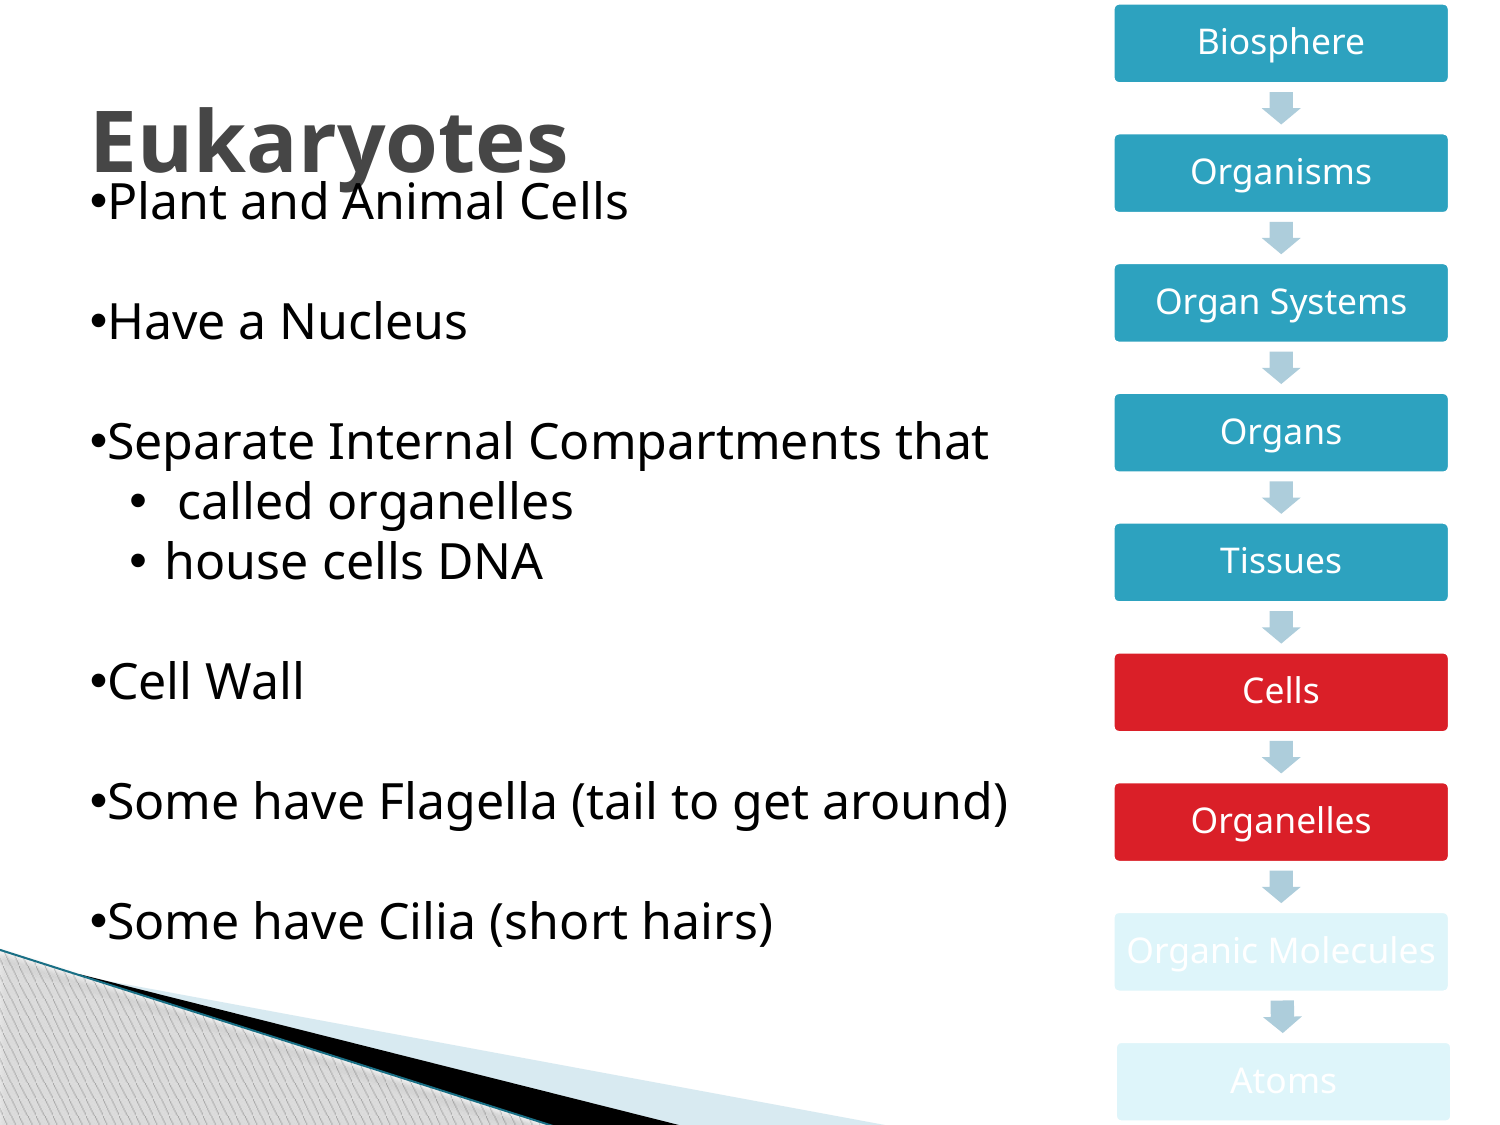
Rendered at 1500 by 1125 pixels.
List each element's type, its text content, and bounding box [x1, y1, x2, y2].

title Eukaryotes [75, 45, 956, 162]
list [962, 0, 1500, 1125]
text_box Plant and Animal Cells Have a Nucleus Separate Internal Compartments that called organelles house cells DNA Cell Wall Some have Flagella (tail to get around) Some have Cilia (short hairs) [74, 162, 956, 958]
